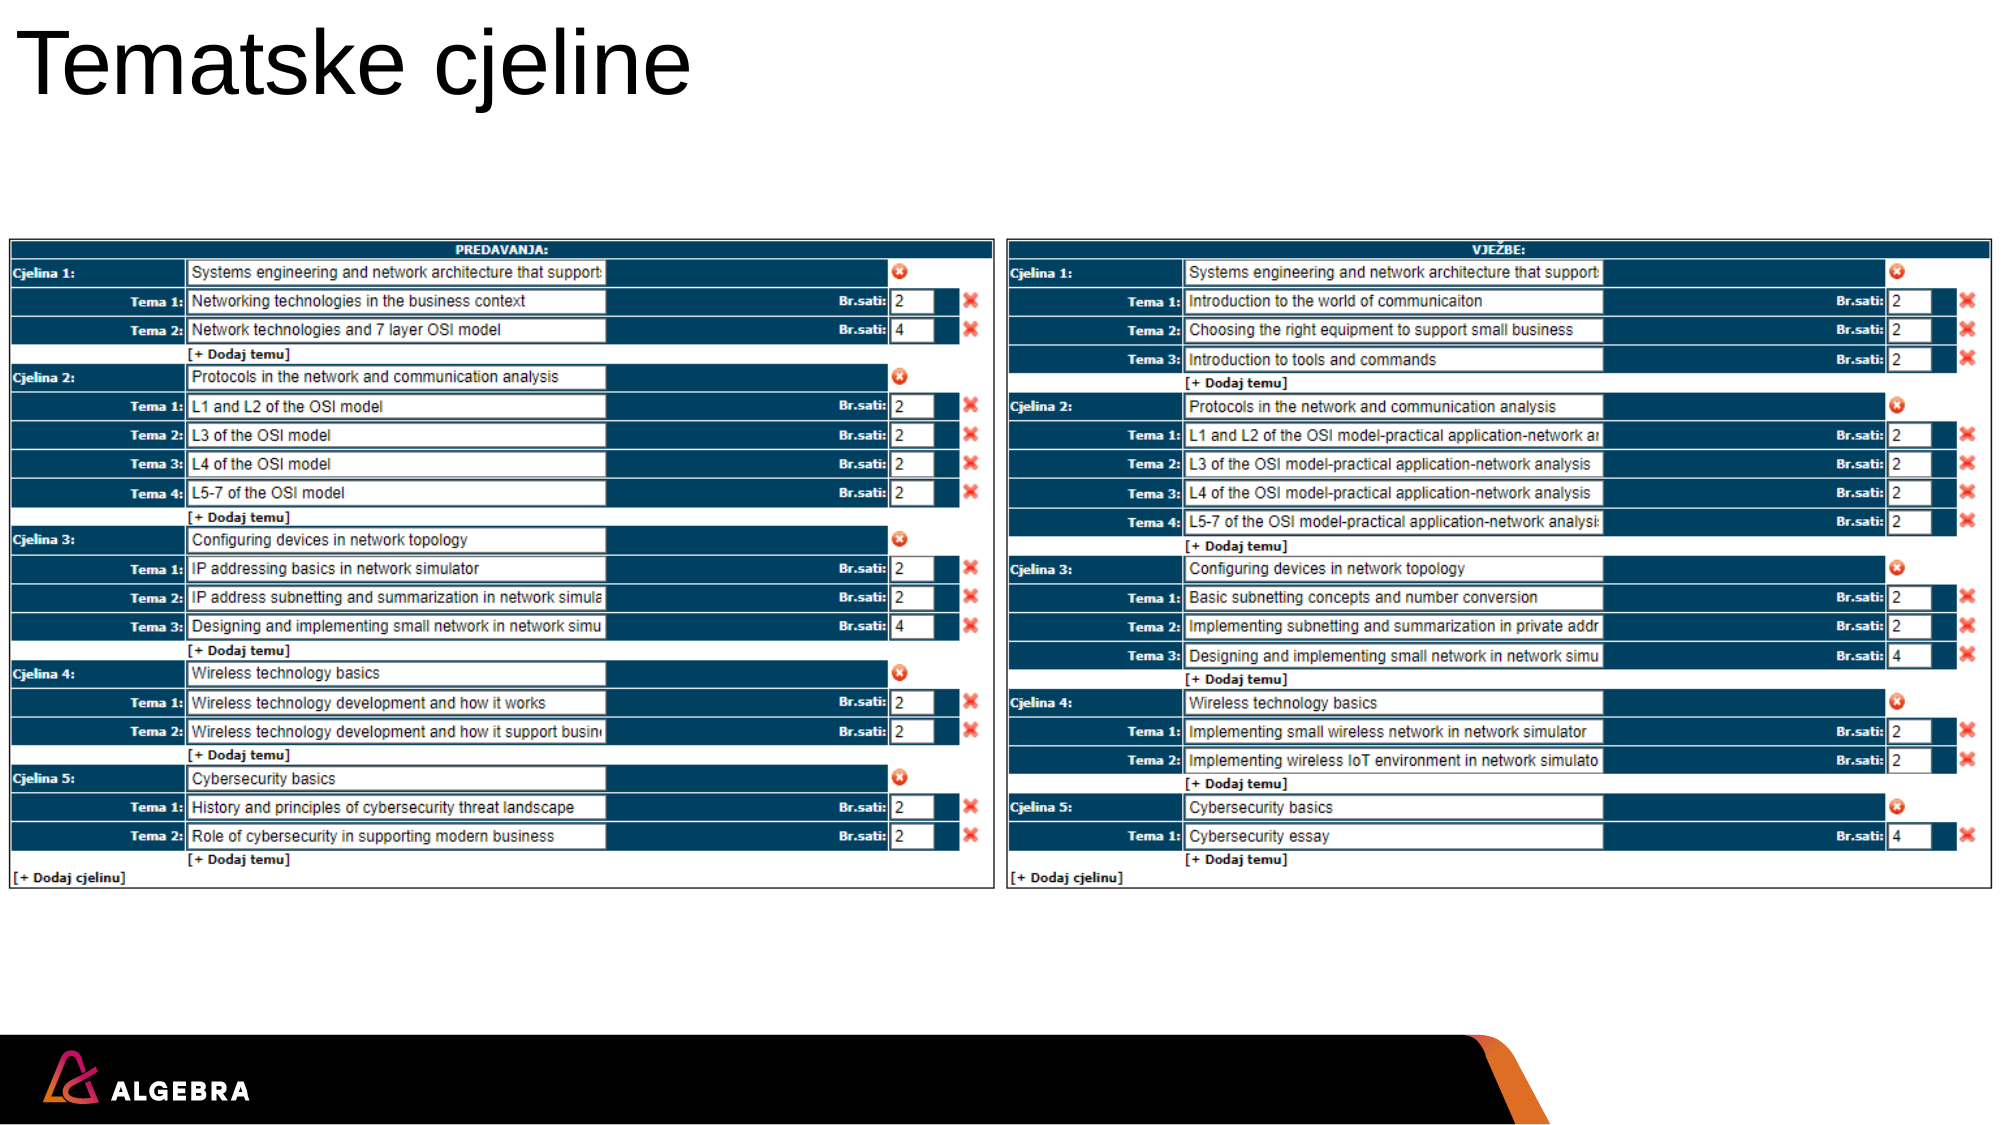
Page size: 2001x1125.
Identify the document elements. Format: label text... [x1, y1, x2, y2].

picture [0, 227, 2000, 898]
title Tematske cjeline [0, 0, 1725, 130]
picture [0, 1034, 1733, 1125]
